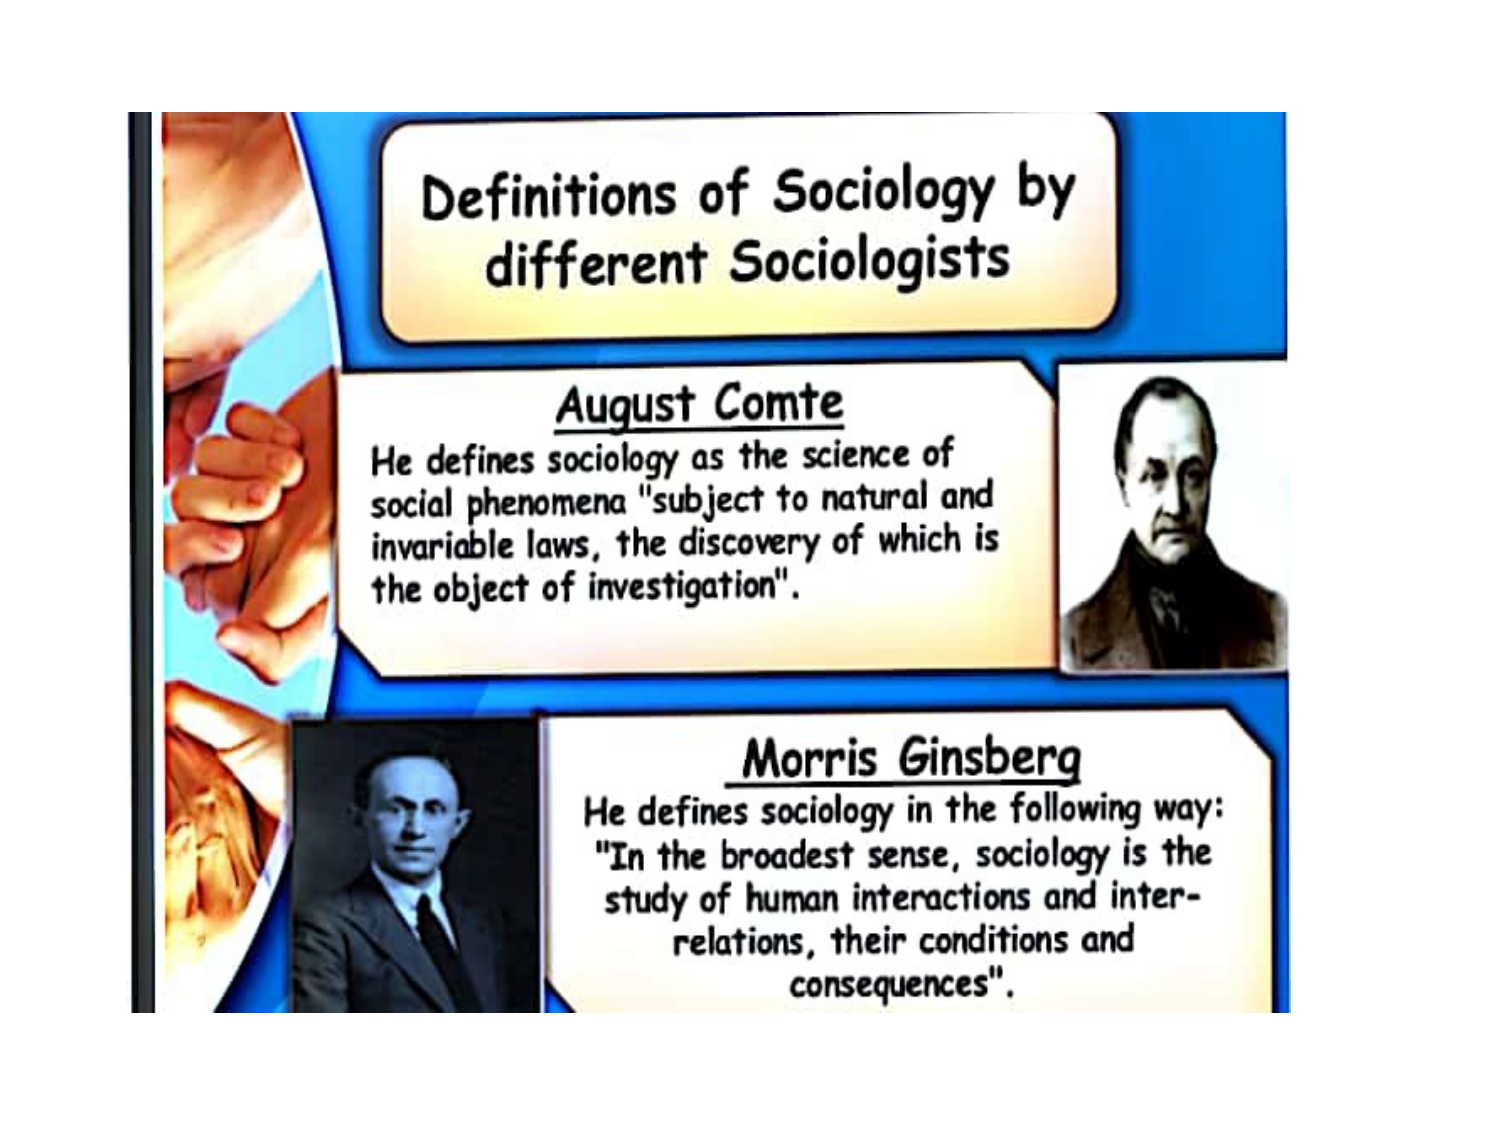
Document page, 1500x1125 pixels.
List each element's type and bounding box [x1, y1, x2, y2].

picture [124, 112, 1291, 1013]
